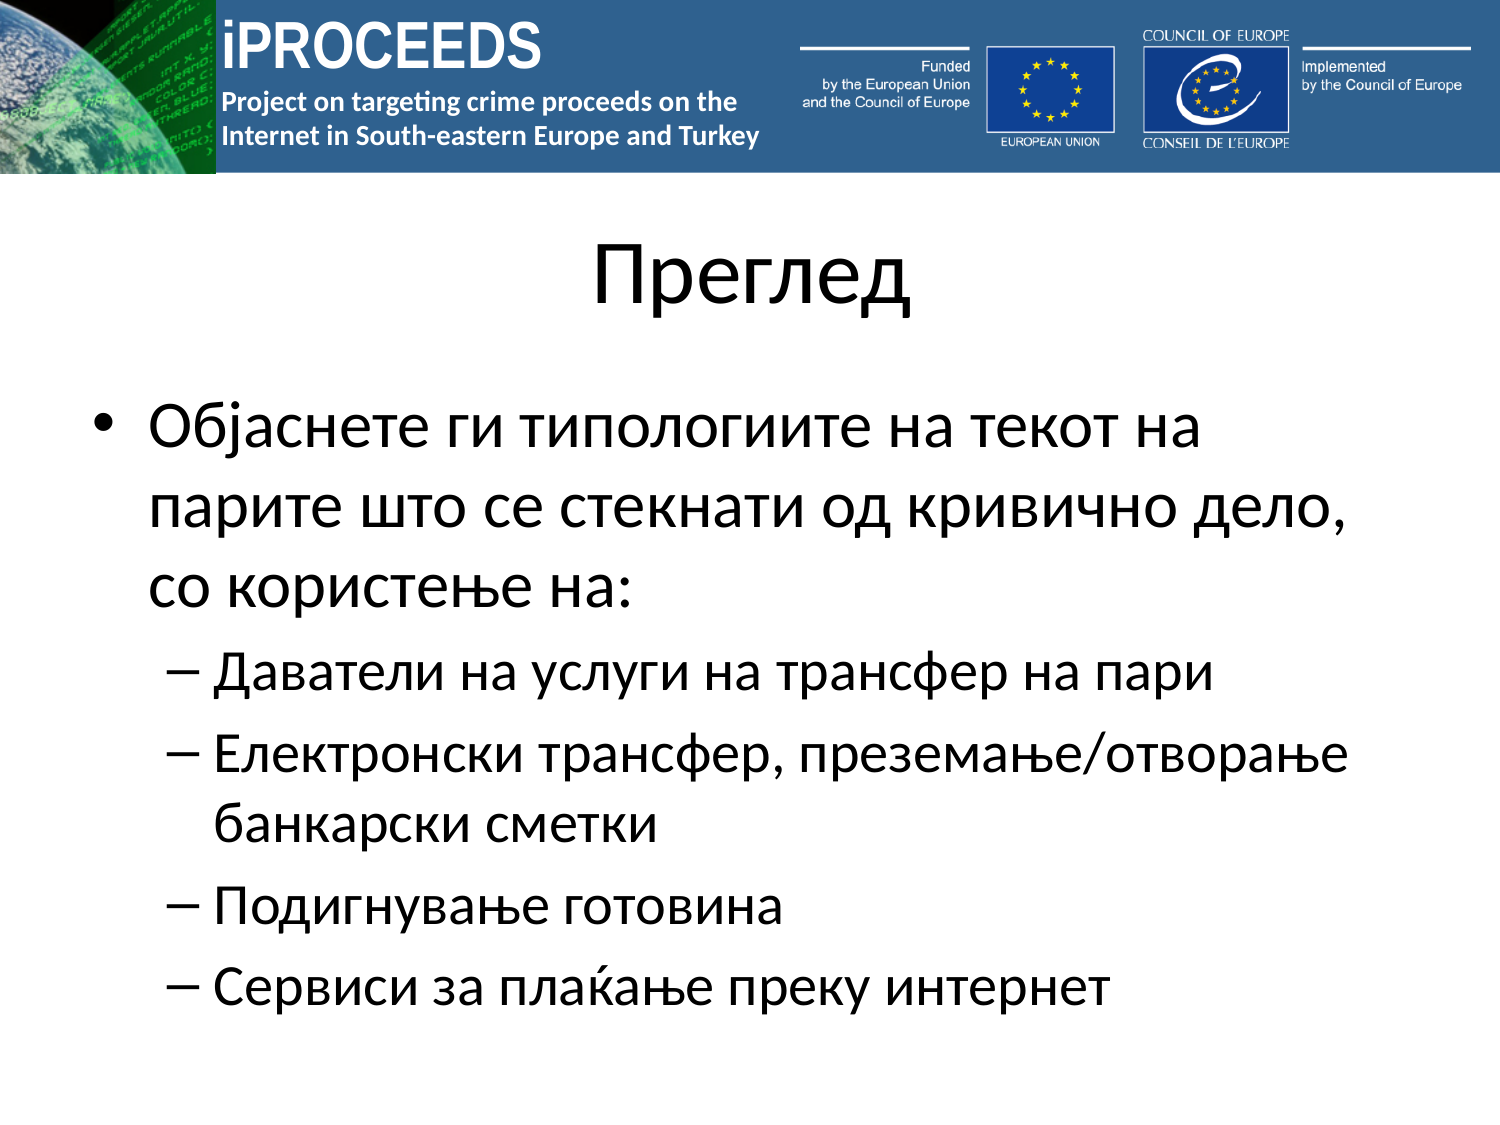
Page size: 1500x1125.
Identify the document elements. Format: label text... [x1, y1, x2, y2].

list Објаснете ги типологиите на текот на парите што се стекнати од кривично дело, со користење на: Даватели на услуги на трансфер на пари Електронски трансфер, преземање/отворање банкарски сметки Подигнување готовина Сервиси за плаќање преку интернет [76, 373, 1427, 1017]
picture [0, 0, 216, 174]
title Преглед [76, 172, 1427, 361]
picture [800, 30, 1471, 148]
